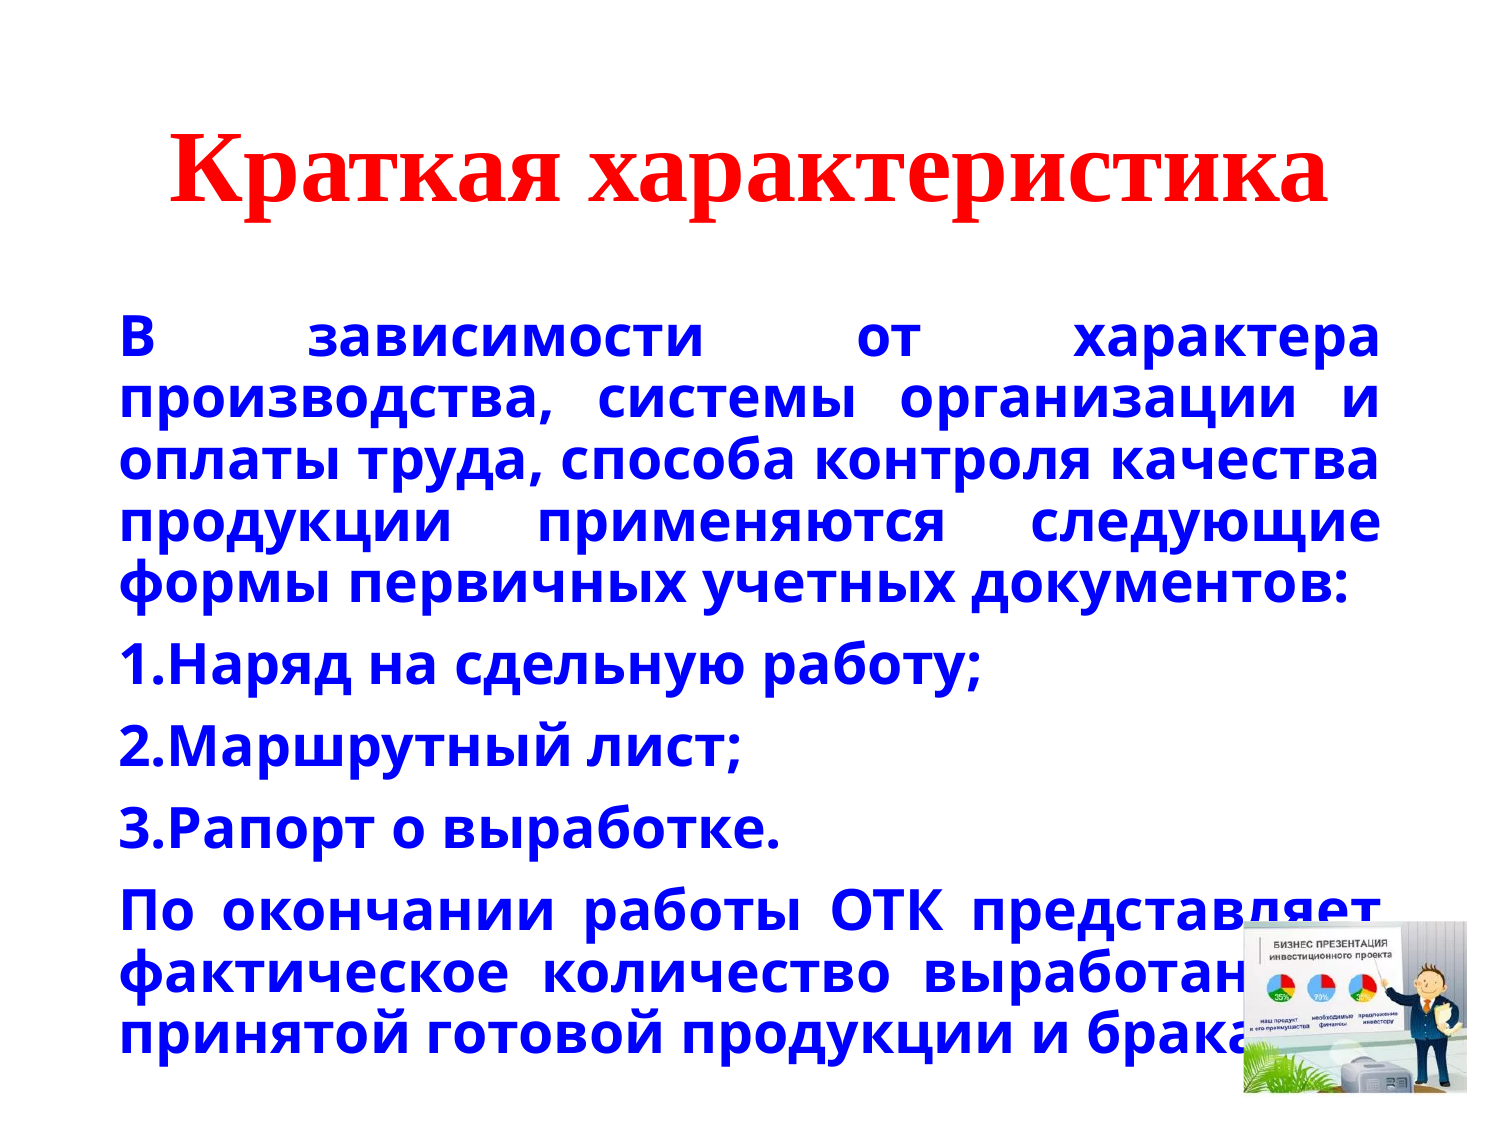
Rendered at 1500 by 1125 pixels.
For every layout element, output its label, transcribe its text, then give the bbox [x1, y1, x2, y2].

list В зависимости от характера производства, системы организации и оплаты труда, способа контроля качества продукции применяются следующие формы первичных учетных документов: 1.Наряд на сдельную работу; 2.Маршрутный лист; 3.Рапорт о выработке. По окончании работы ОТК представляет фактическое количество выработанной, принятой готовой продукции и брака. [103, 299, 1397, 1096]
picture [1243, 921, 1468, 1097]
title Краткая характеристика [103, 59, 1397, 278]
